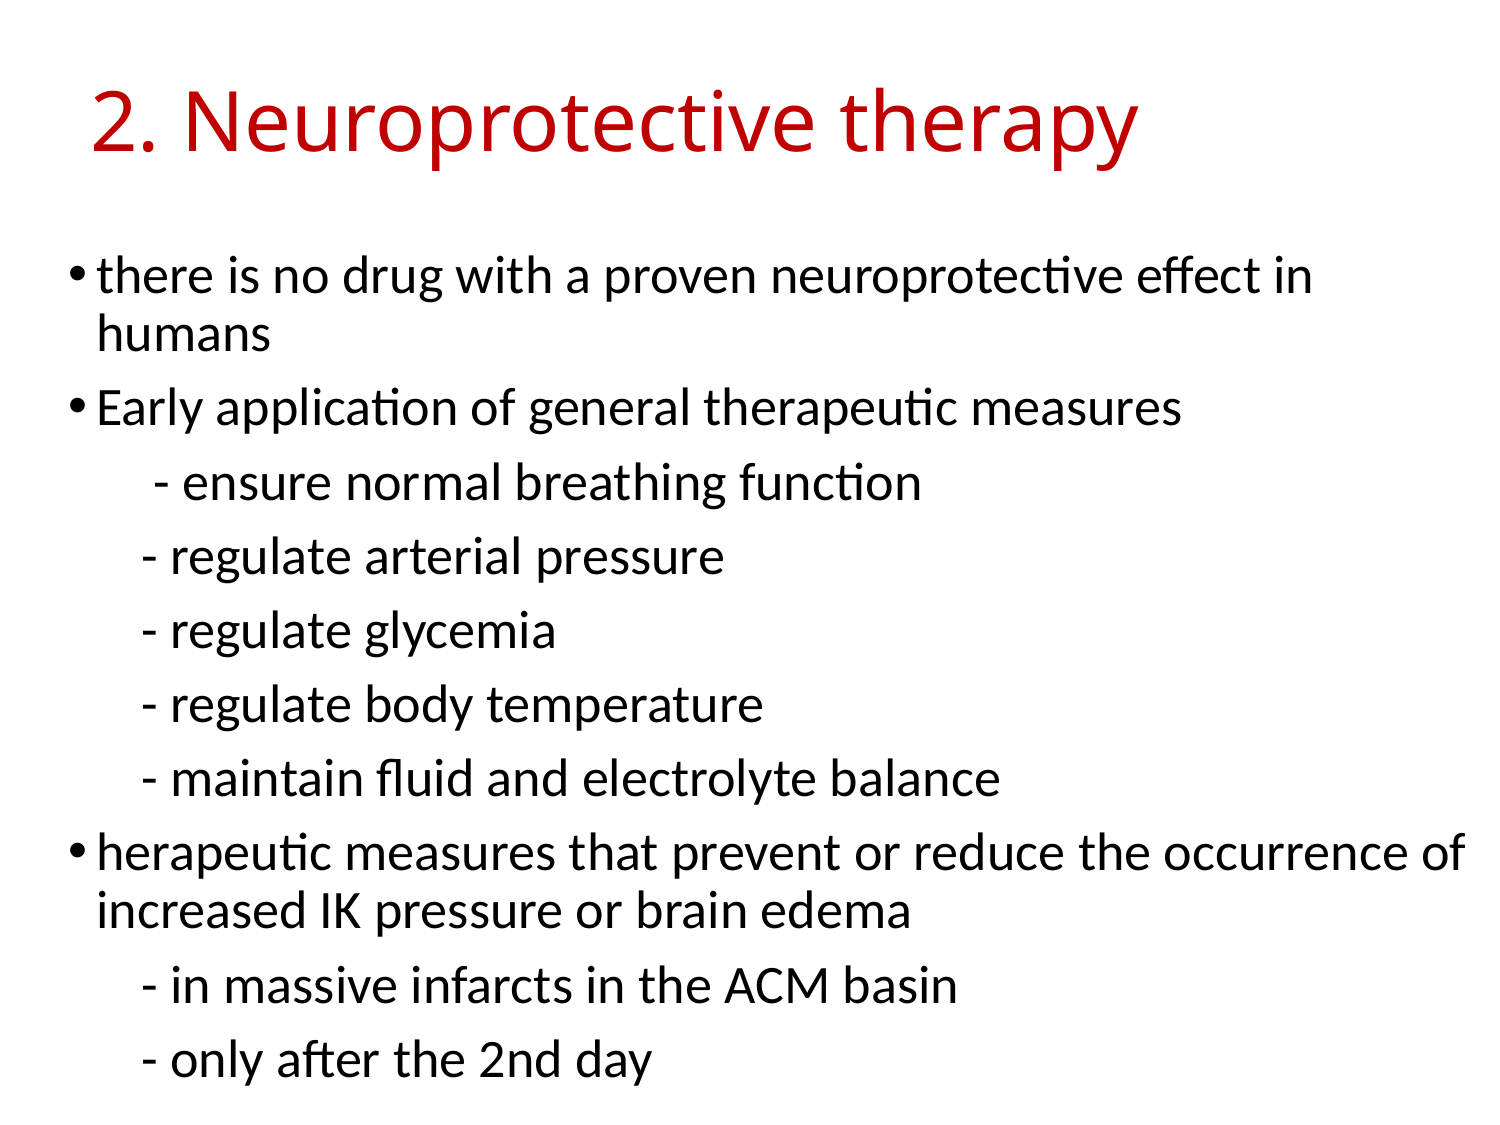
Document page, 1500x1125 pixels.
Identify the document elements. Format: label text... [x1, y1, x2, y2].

list there is no drug with a proven neuroprotective effect in humans Early application of general therapeutic measures - ensure normal breathing function - regulate arterial pressure - regulate glycemia - regulate body temperature - maintain fluid and electrolyte balance herapeutic measures that prevent or reduce the occurrence of increased IK pressure or brain edema - in massive infarcts in the ACM basin - only after the 2nd day [53, 239, 1500, 1125]
title 2. Neuroprotective therapy [75, 40, 1451, 208]
